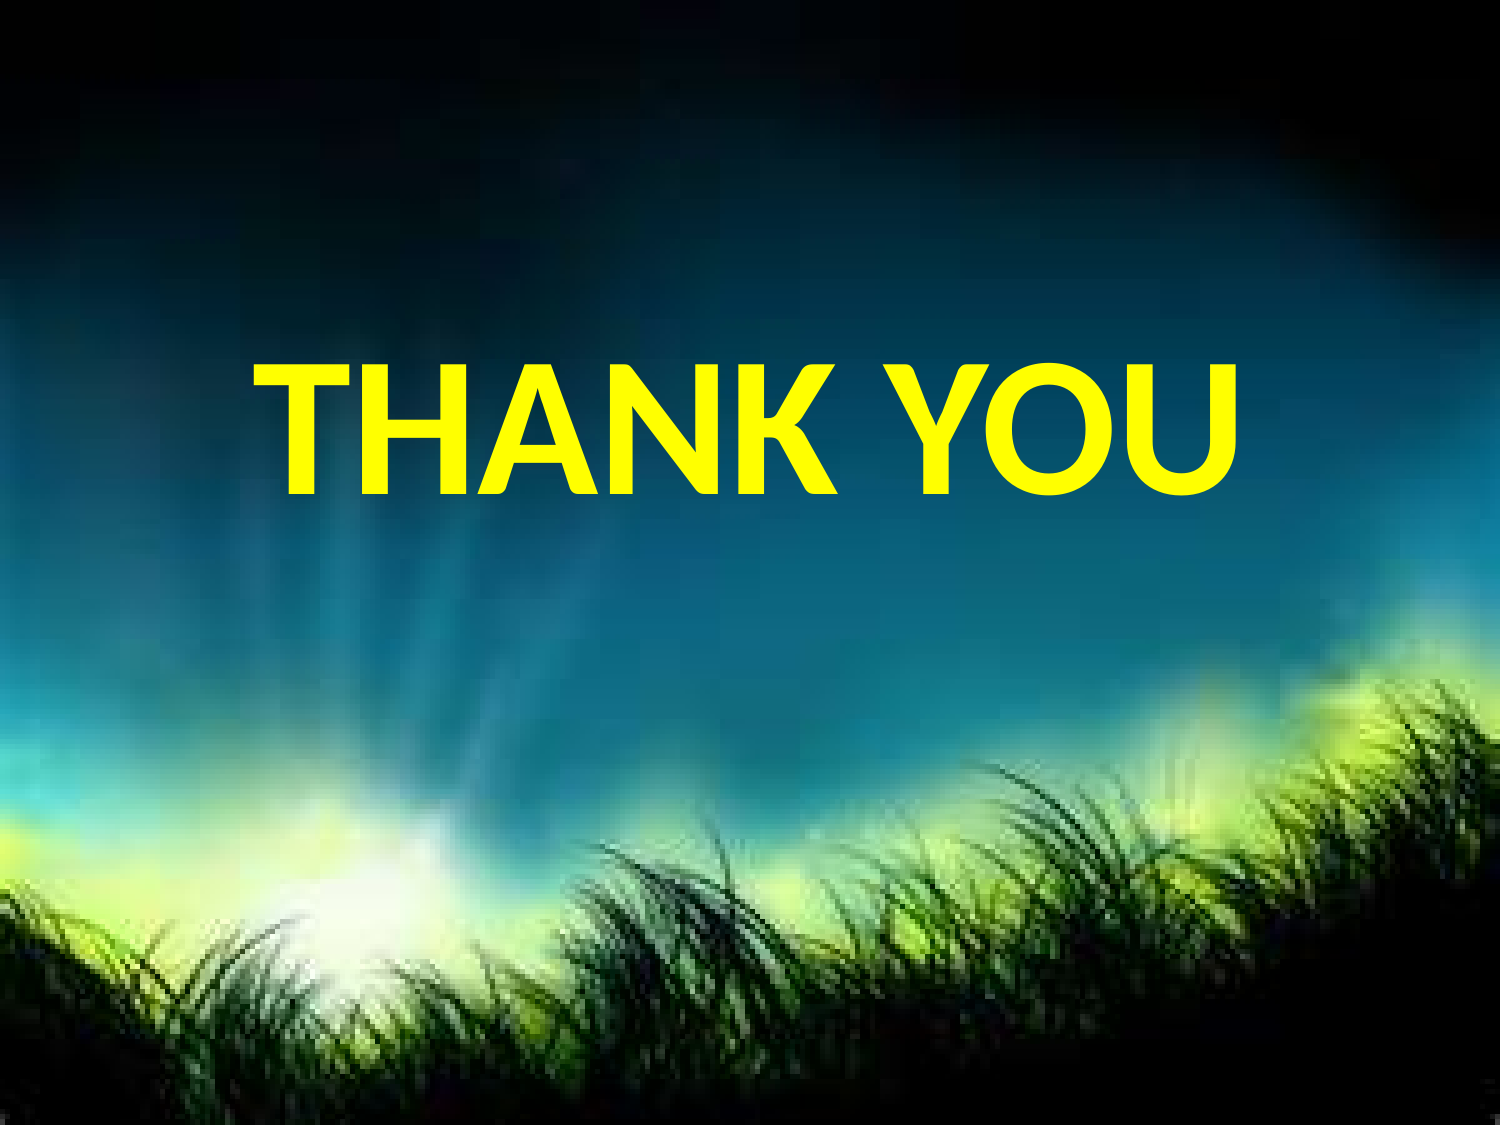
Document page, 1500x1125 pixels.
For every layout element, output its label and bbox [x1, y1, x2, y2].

list [0, 0, 1500, 1125]
